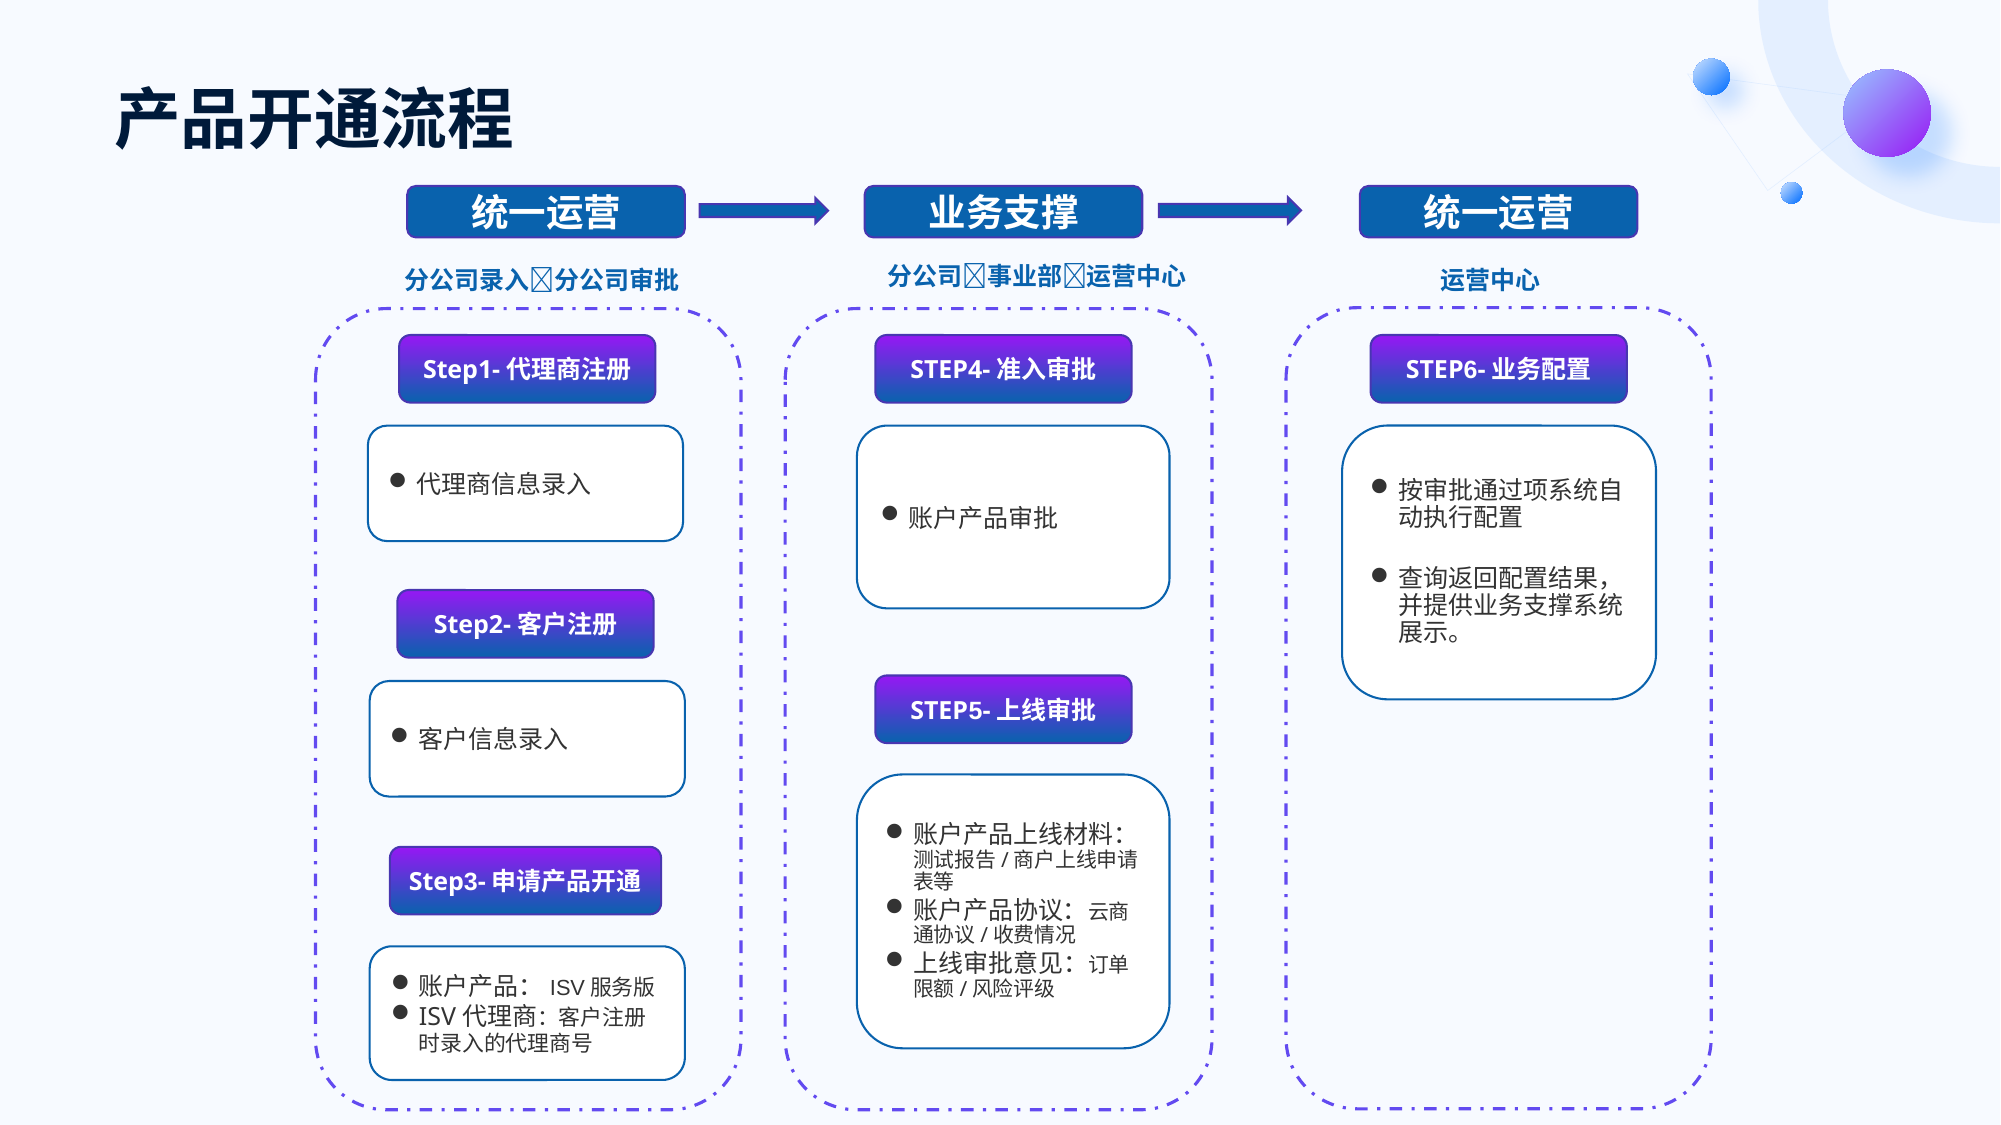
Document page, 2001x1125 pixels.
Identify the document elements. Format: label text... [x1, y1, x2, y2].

text_box 统一运营 [406, 184, 686, 239]
text_box [1157, 194, 1303, 227]
text_box 运营中心 [1425, 239, 1572, 307]
text_box [784, 307, 1214, 1111]
text_box Step1-代理商注册 [398, 333, 657, 404]
text_box 统一运营 [1358, 184, 1639, 239]
text_box 分公司事业部运营中心 [872, 233, 1242, 318]
text_box [698, 195, 830, 226]
text_box 产品开通流程 [114, 59, 928, 158]
text_box [1285, 306, 1713, 1110]
text_box 代理商信息录入 [366, 424, 685, 543]
text_box 业务支撑 [863, 184, 1144, 239]
text_box 分公司录入分公司审批 [389, 237, 760, 322]
text_box [314, 307, 742, 1111]
